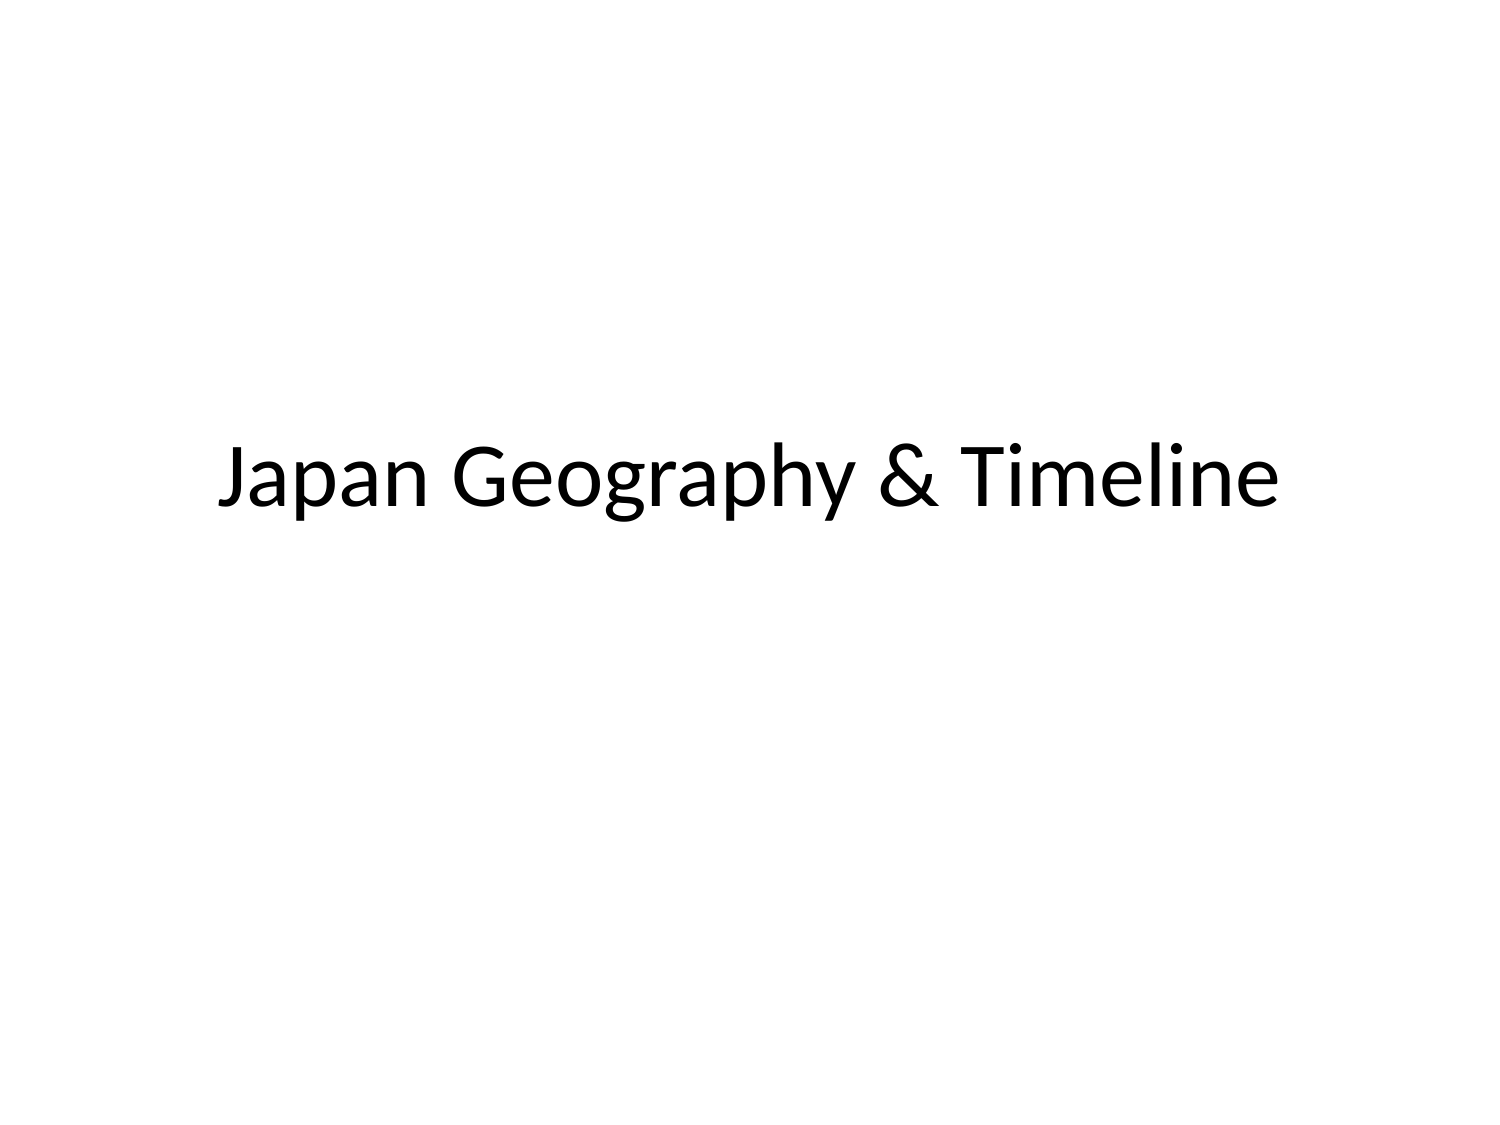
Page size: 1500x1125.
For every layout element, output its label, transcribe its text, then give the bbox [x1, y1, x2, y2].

title Japan Geography & Timeline [112, 349, 1388, 591]
